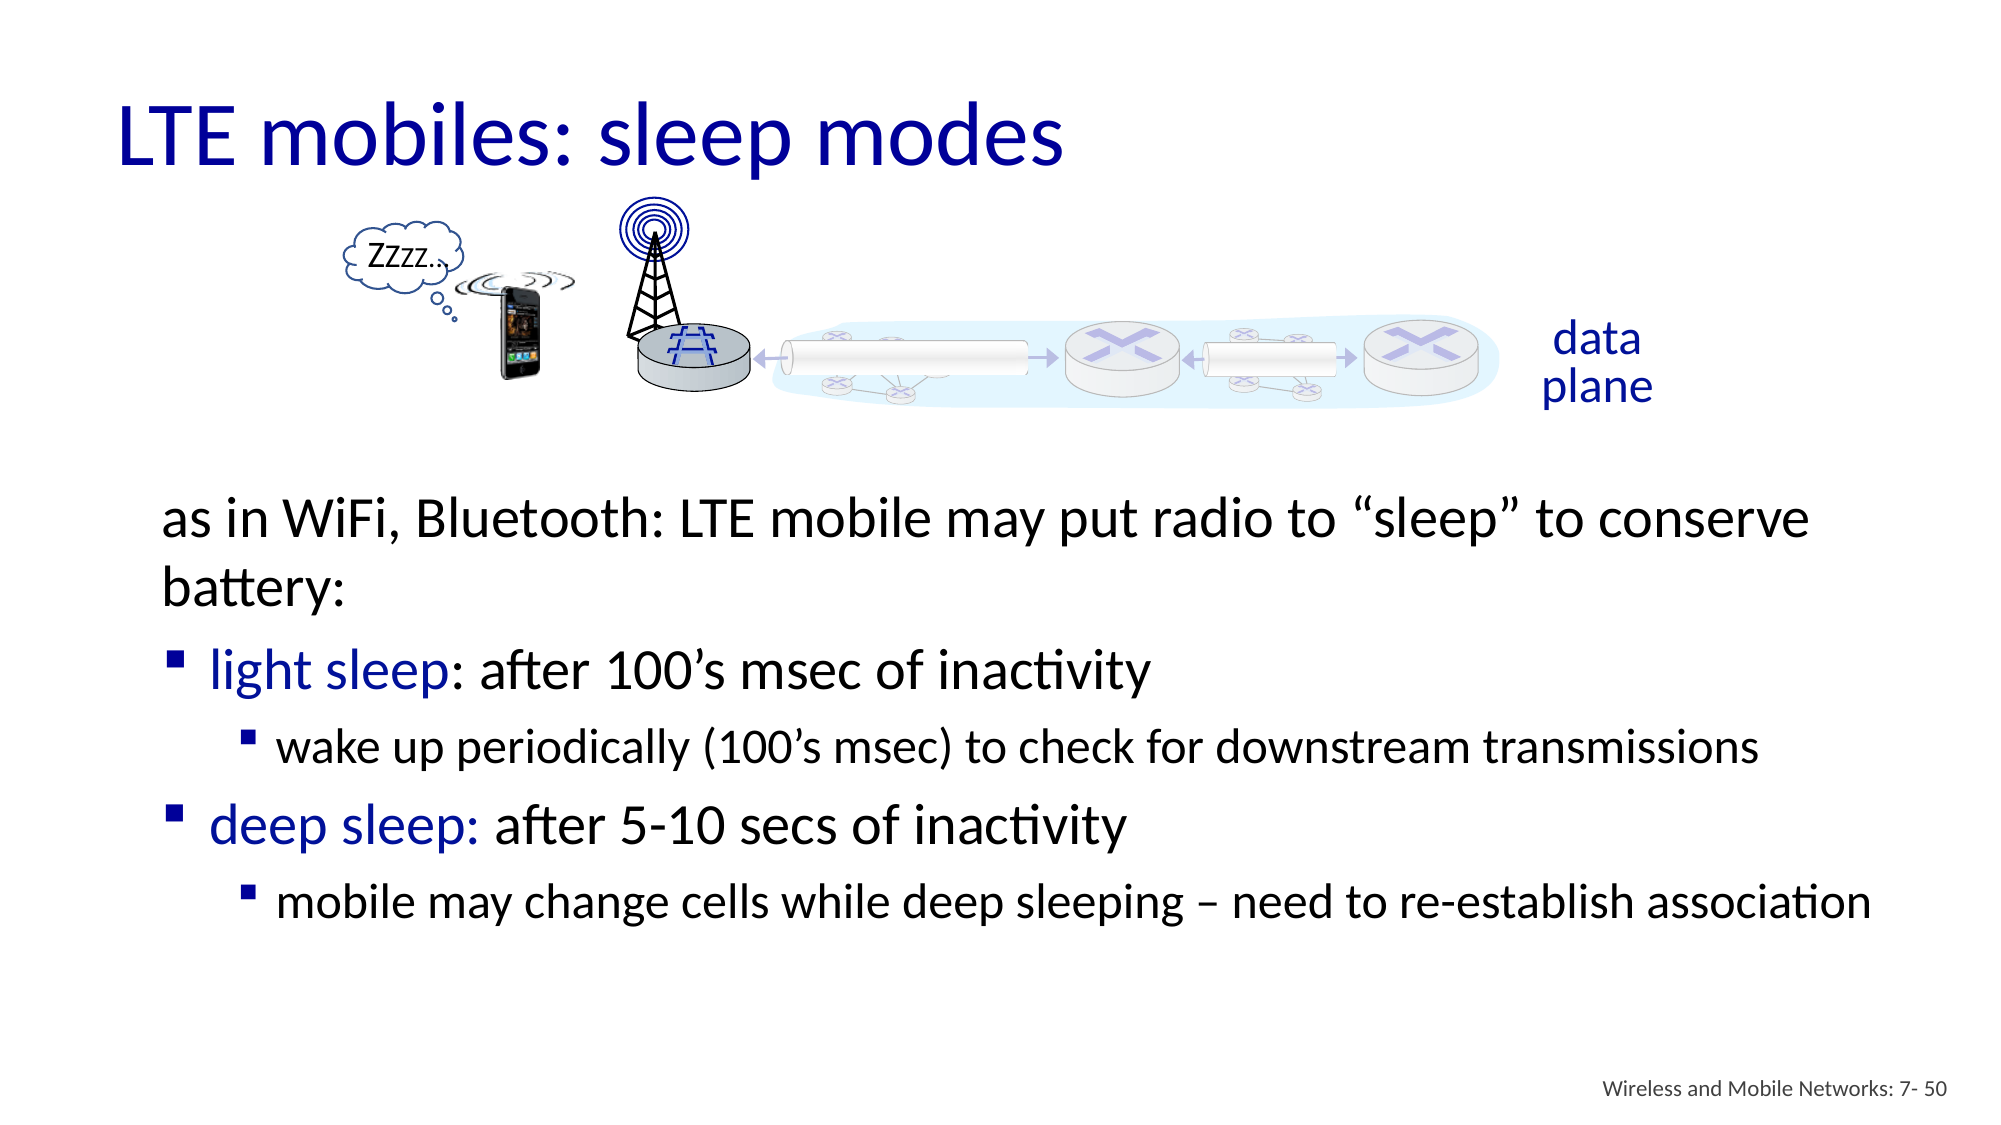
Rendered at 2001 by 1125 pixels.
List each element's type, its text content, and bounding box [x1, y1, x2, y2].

picture [780, 340, 1029, 375]
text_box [822, 331, 986, 340]
text_box [751, 271, 1511, 439]
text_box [1065, 321, 1180, 398]
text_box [343, 221, 466, 294]
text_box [620, 197, 750, 392]
slide_number Wireless and Mobile Networks: 7- 50 [1512, 1056, 1963, 1117]
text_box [1364, 320, 1479, 396]
text_box data plane [1511, 308, 1715, 420]
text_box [822, 375, 986, 405]
title LTE mobiles: sleep modes [101, 62, 1827, 210]
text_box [772, 314, 1500, 409]
text_box as in WiFi, Bluetooth: LTE mobile may put radio to “sleep” to conserve battery: light sleep: after 100’s msec of inactivity wake up periodically (100’s msec) to check for downstream transmissions deep sleep: after 5-10 secs of inactivity mobile may change cells while deep sleeping – need to re-establish association [137, 471, 1972, 997]
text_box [453, 270, 575, 380]
picture [1202, 342, 1337, 377]
